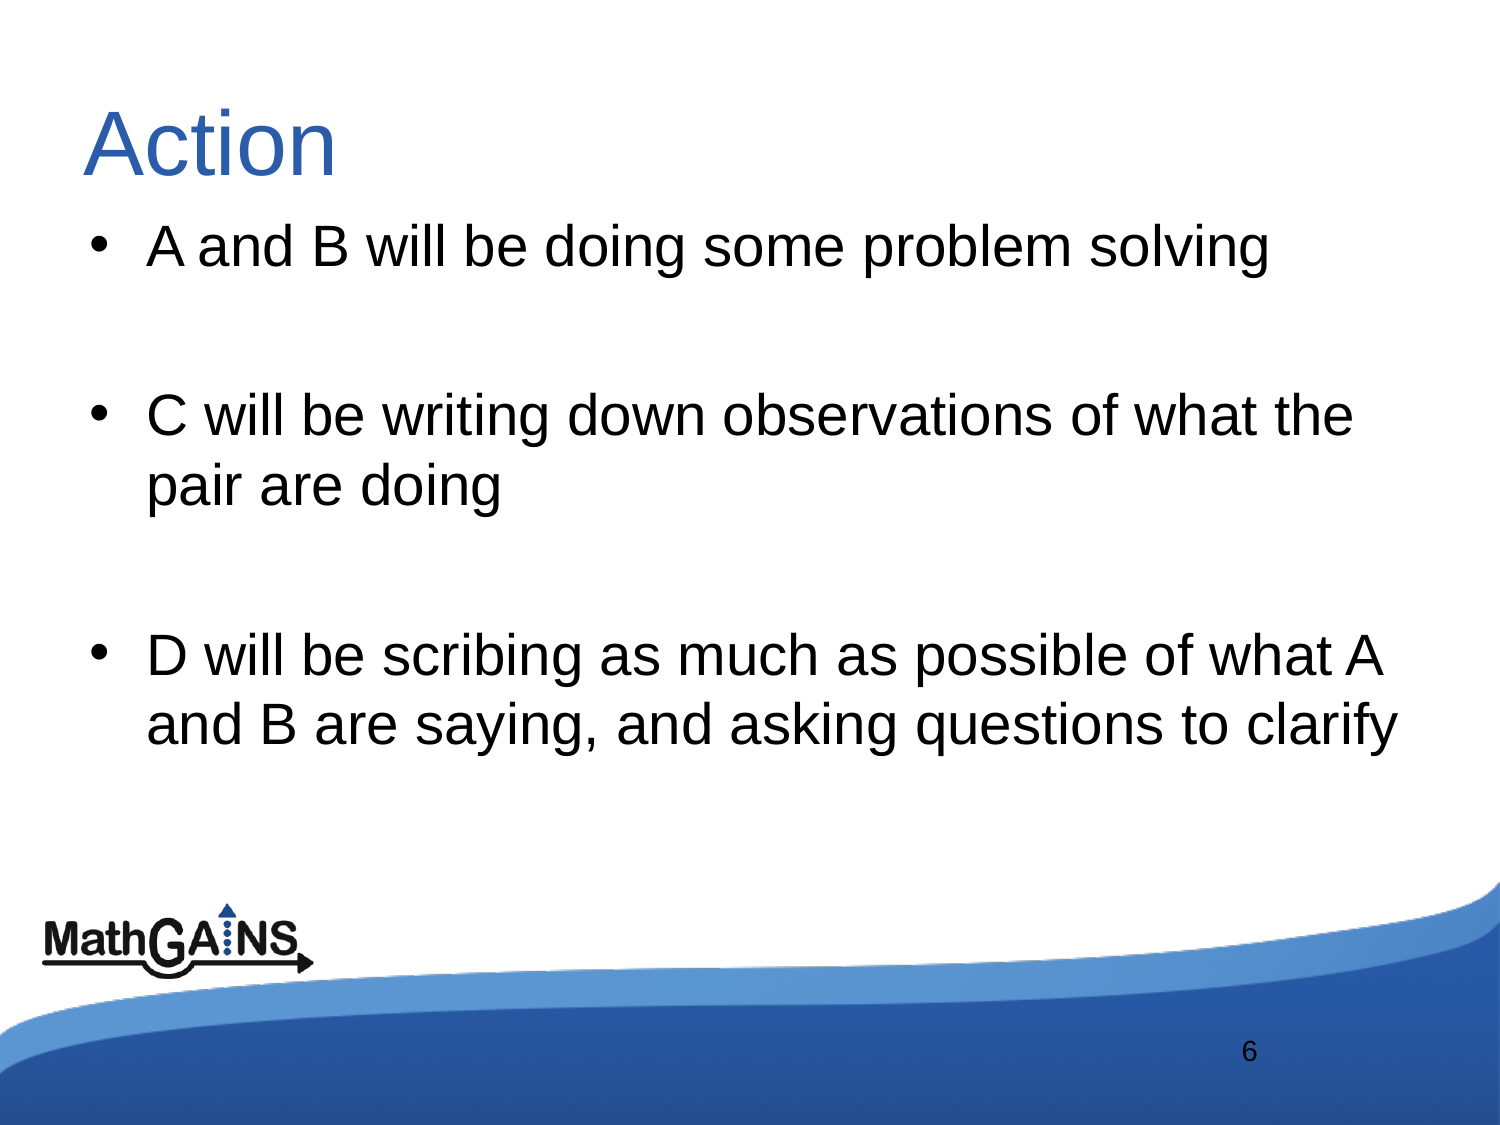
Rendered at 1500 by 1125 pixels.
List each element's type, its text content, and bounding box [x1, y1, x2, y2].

title Action [74, 14, 1426, 199]
slide_number 6 [1223, 1023, 1277, 1075]
picture [0, 878, 1500, 1125]
list A and B will be doing some problem solving C will be writing down observations of what the pair are doing D will be scribing as much as possible of what A and B are saying, and asking questions to clarify [74, 199, 1426, 889]
